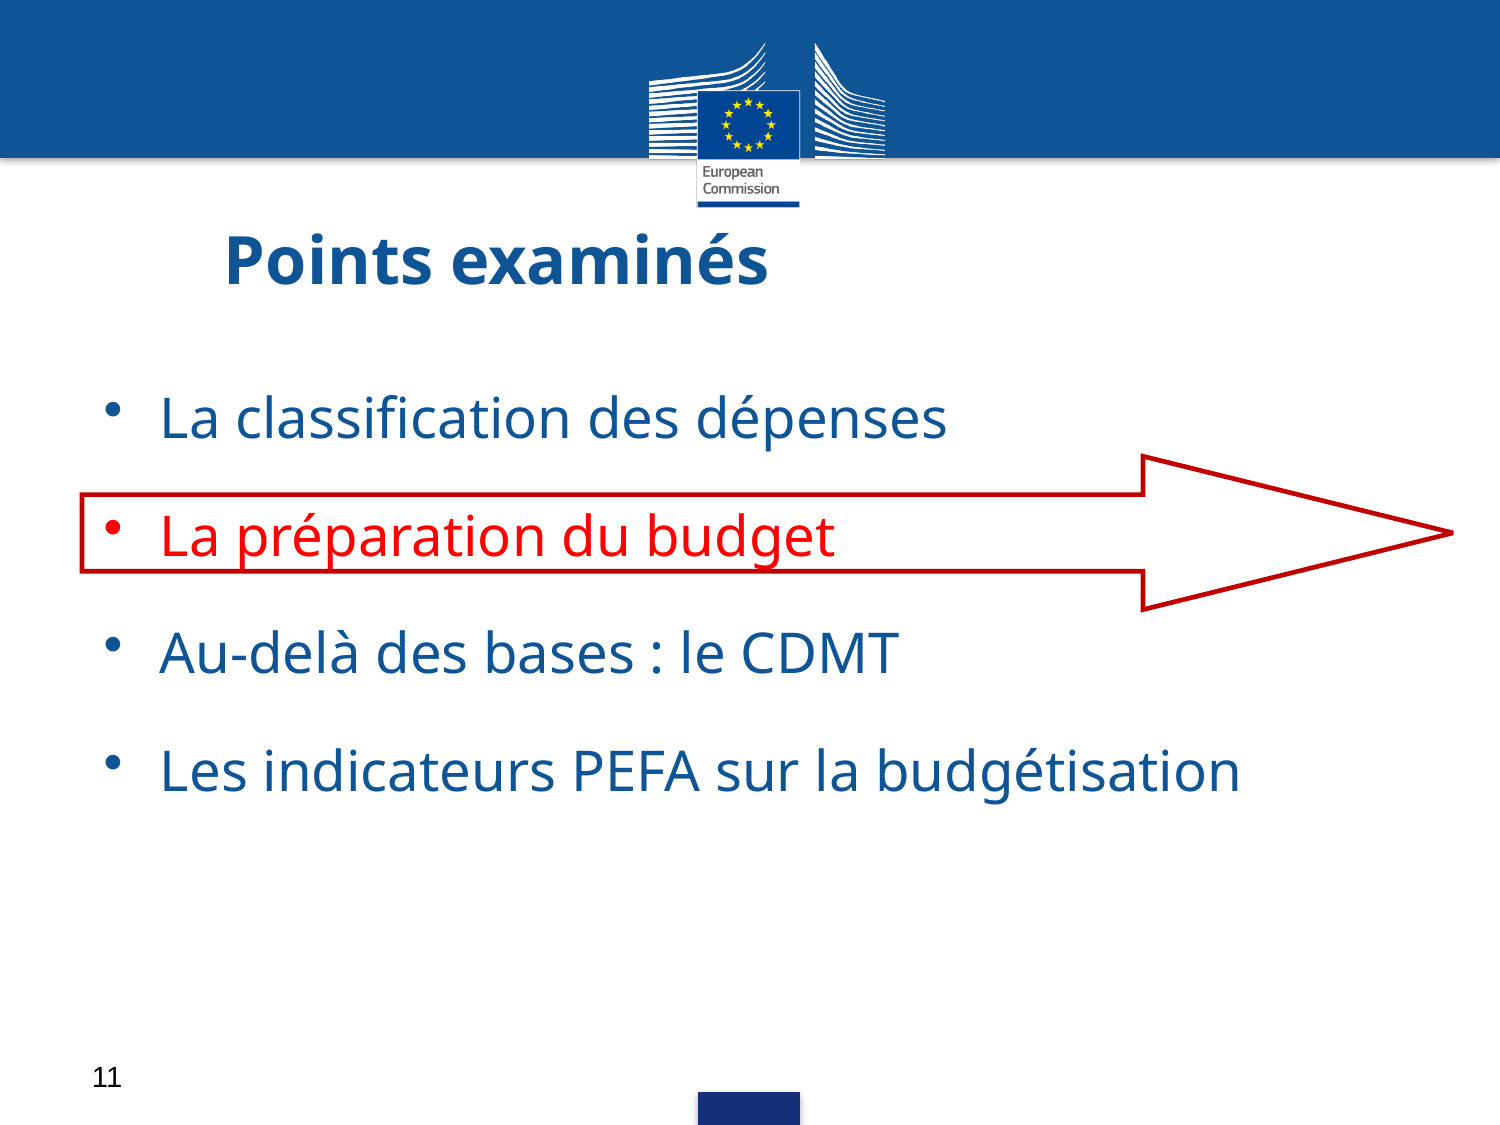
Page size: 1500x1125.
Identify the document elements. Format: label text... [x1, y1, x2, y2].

slide_number 11 [76, 1022, 553, 1102]
title Points examinés [0, 163, 1278, 352]
text_box [82, 456, 1454, 610]
list La classification des dépenses La préparation du budget Au-delà des bases : le CDMT Les indicateurs PEFA sur la budgétisation [88, 374, 1425, 525]
picture [649, 42, 885, 163]
list La classification des dépenses La préparation du budget Au-delà des bases : le CDMT Les indicateurs PEFA sur la budgétisation [88, 541, 1425, 1026]
